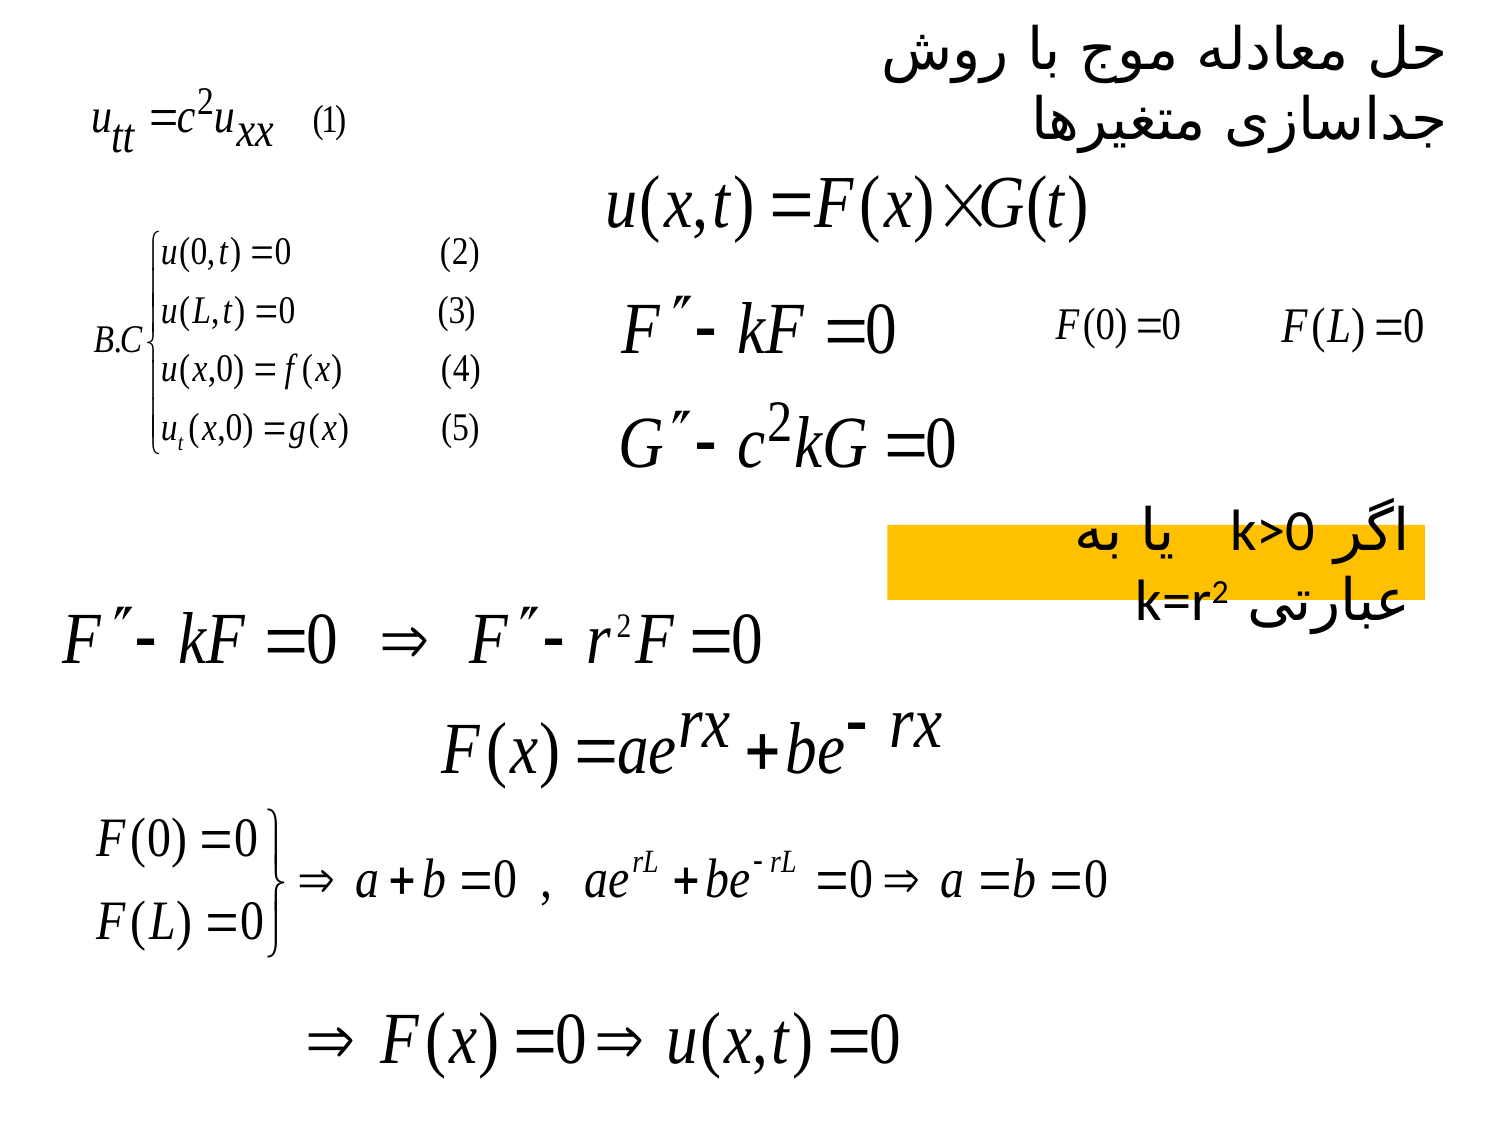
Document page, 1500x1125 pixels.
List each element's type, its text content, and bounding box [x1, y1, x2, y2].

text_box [87, 799, 1116, 968]
text_box اگر k>0 یا به عبارتی k=r2 [887, 524, 1425, 600]
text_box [87, 74, 488, 464]
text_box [299, 999, 907, 1094]
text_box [599, 162, 1097, 258]
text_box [53, 599, 770, 689]
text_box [432, 690, 951, 798]
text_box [1049, 299, 1185, 358]
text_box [1274, 299, 1429, 363]
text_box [612, 287, 976, 494]
title حل معادله موج با روش جداسازی متغیرها [712, 24, 1463, 138]
